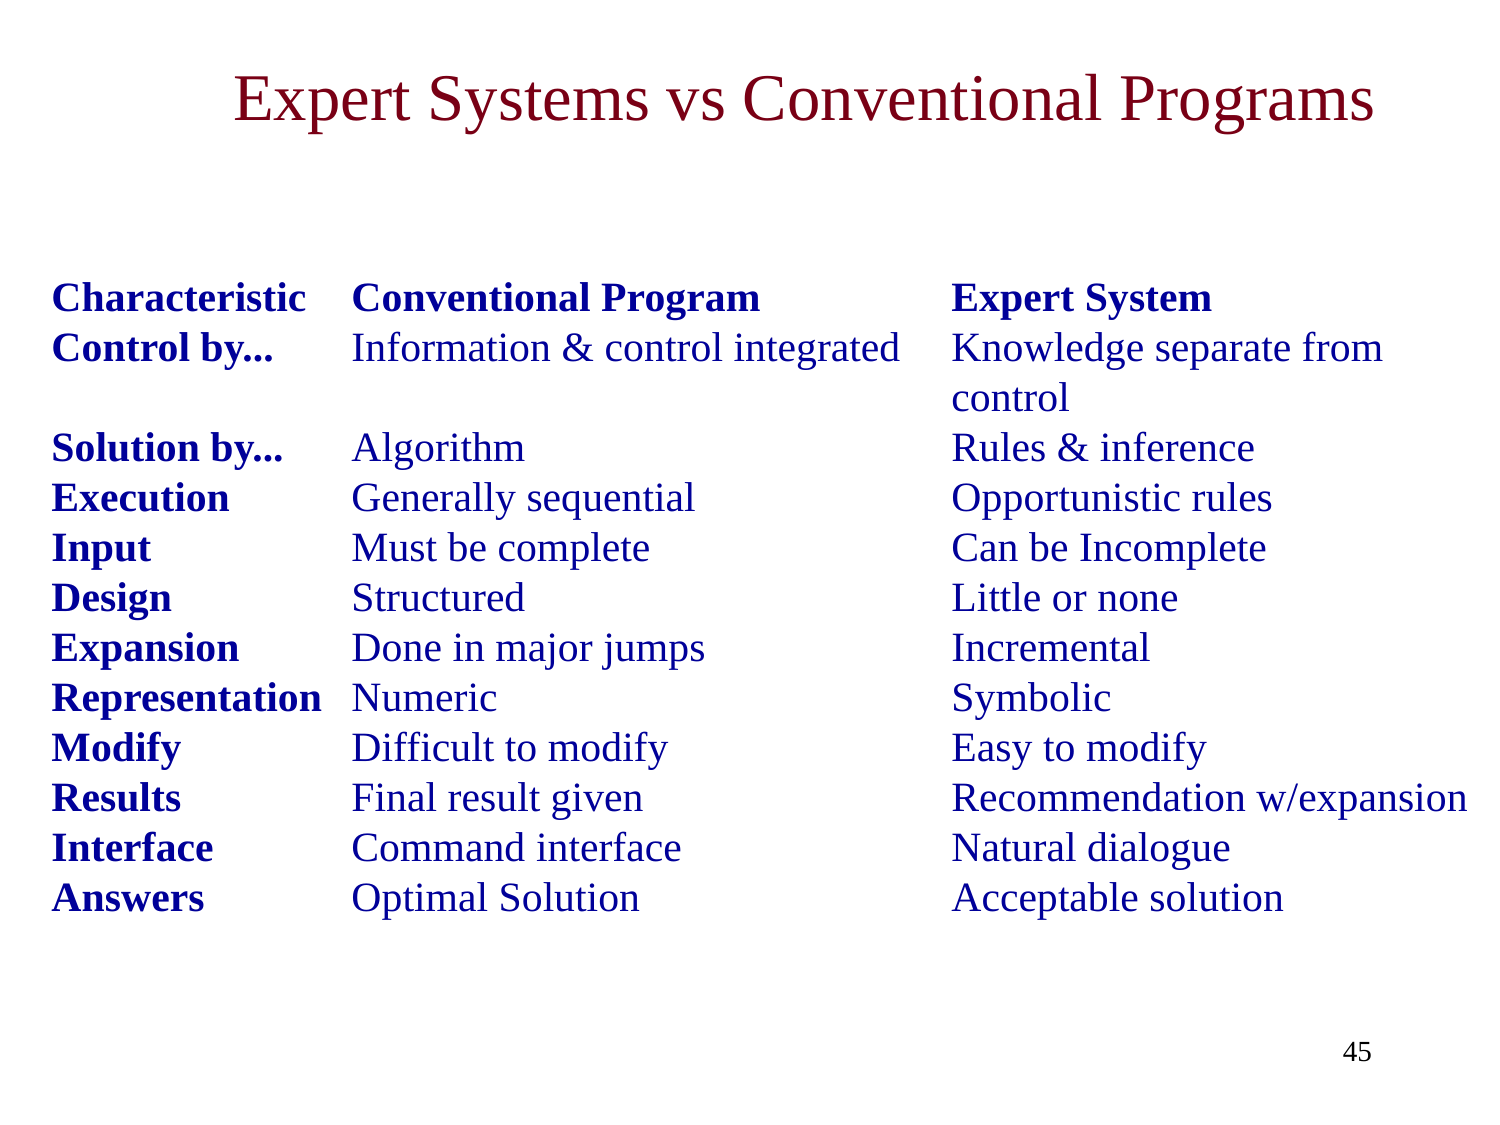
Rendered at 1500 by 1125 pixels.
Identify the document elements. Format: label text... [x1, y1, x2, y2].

slide_number 45 [1074, 1024, 1388, 1101]
title Expert Systems vs Conventional Programs [184, 0, 1427, 188]
text_box Characteristic Conventional Program Expert System Control by... Information & control integrated Knowledge separate from control Solution by... Algorithm Rules & inference Execution Generally sequential Opportunistic rules Input Must be complete Can be Incomplete Design Structured Little or none Expansion Done in major jumps Incremental Representation Numeric Symbolic Modify Difficult to modify Easy to modify Results Final result given Recommendation w/expansion Interface Command interface Natural dialogue Answers Optimal Solution Acceptable solution [36, 262, 1483, 978]
